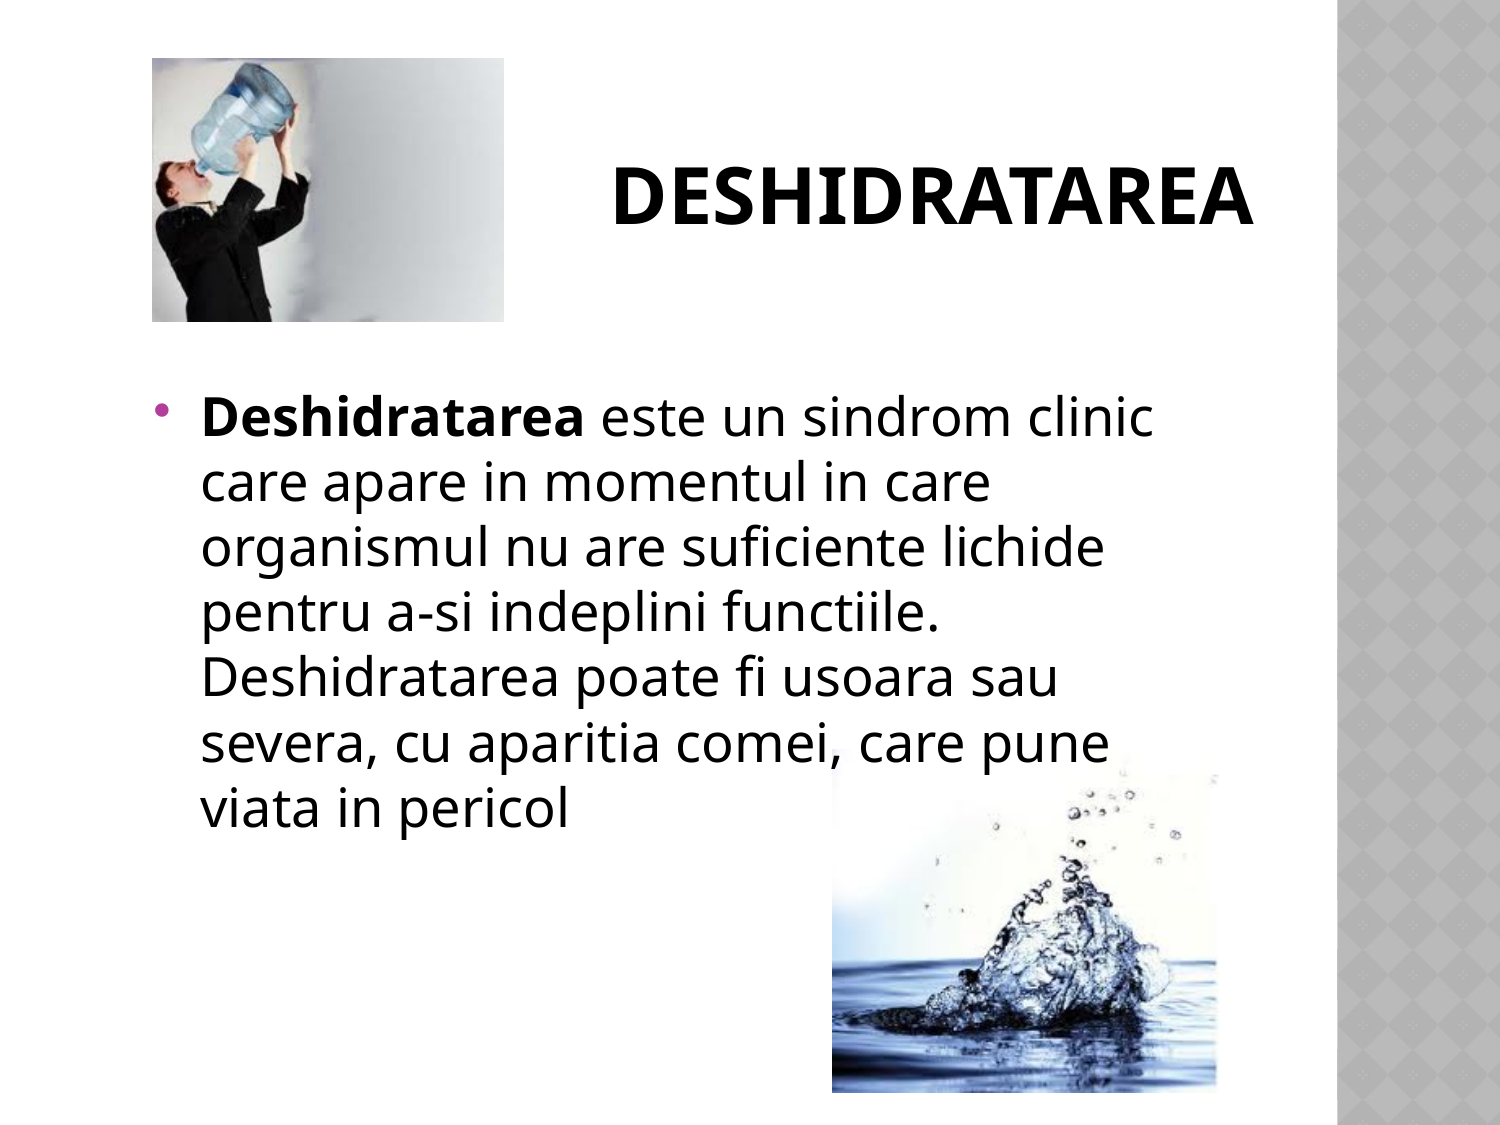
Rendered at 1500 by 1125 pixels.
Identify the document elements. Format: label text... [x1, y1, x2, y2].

picture [151, 58, 505, 323]
list Deshidratarea este un sindrom clinic care apare in momentul in care organismul nu are suficiente lichide pentru a-si indeplini functiile. Deshidratarea poate fi usoara sau severa, cu aparitia comei, care pune viata in pericol [140, 375, 1263, 1059]
title Deshidratarea [75, 52, 1263, 240]
picture [831, 749, 1220, 1094]
